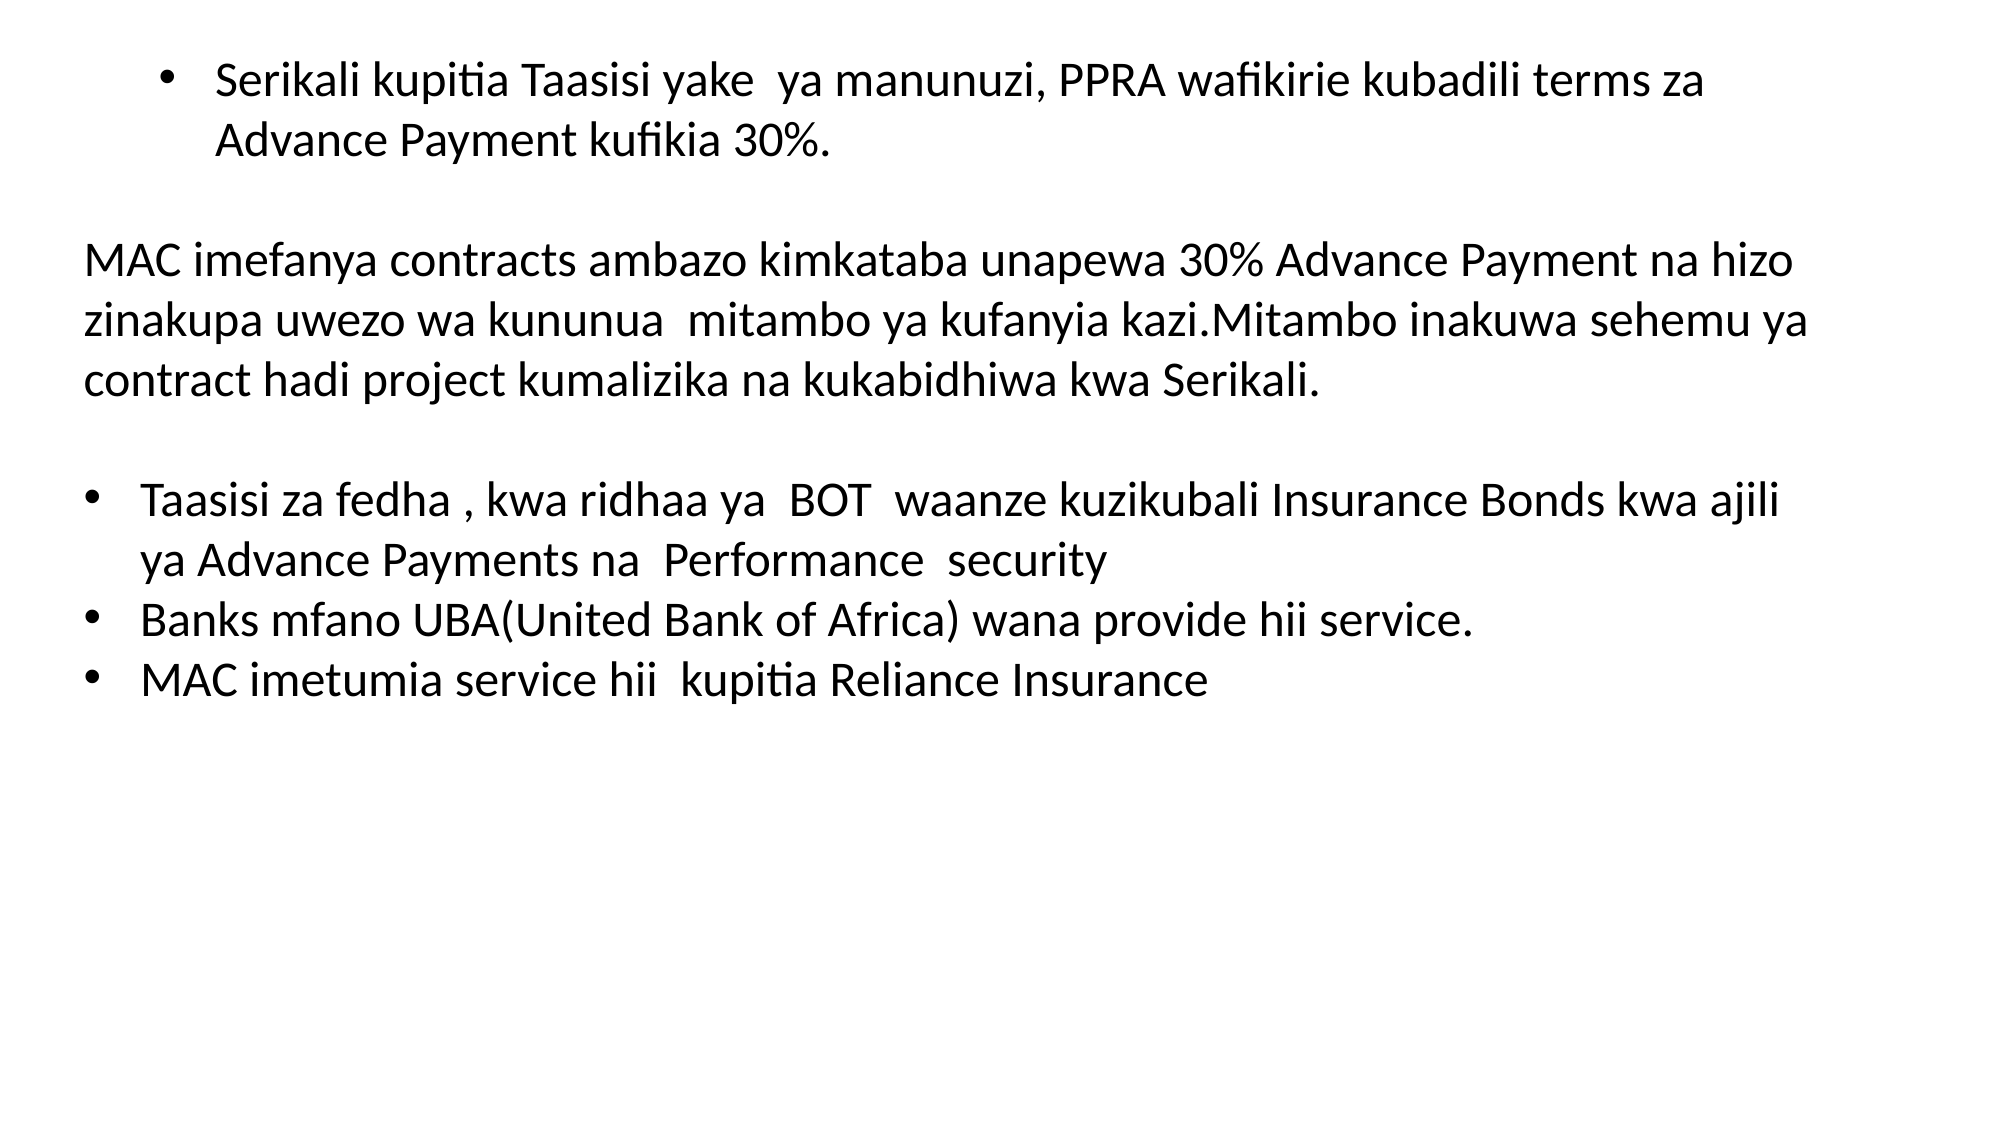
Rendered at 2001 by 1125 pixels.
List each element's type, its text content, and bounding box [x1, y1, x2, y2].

text_box Serikali kupitia Taasisi yake ya manunuzi, PPRA wafikirie kubadili terms za Advance Payment kufikia 30%. MAC imefanya contracts ambazo kimkataba unapewa 30% Advance Payment na hizo zinakupa uwezo wa kununua mitambo ya kufanyia kazi.Mitambo inakuwa sehemu ya contract hadi project kumalizika na kukabidhiwa kwa Serikali. Taasisi za fedha , kwa ridhaa ya BOT waanze kuzikubali Insurance Bonds kwa ajili ya Advance Payments na Performance security Banks mfano UBA(United Bank of Africa) wana provide hii service. MAC imetumia service hii kupitia Reliance Insurance [68, 39, 1832, 774]
